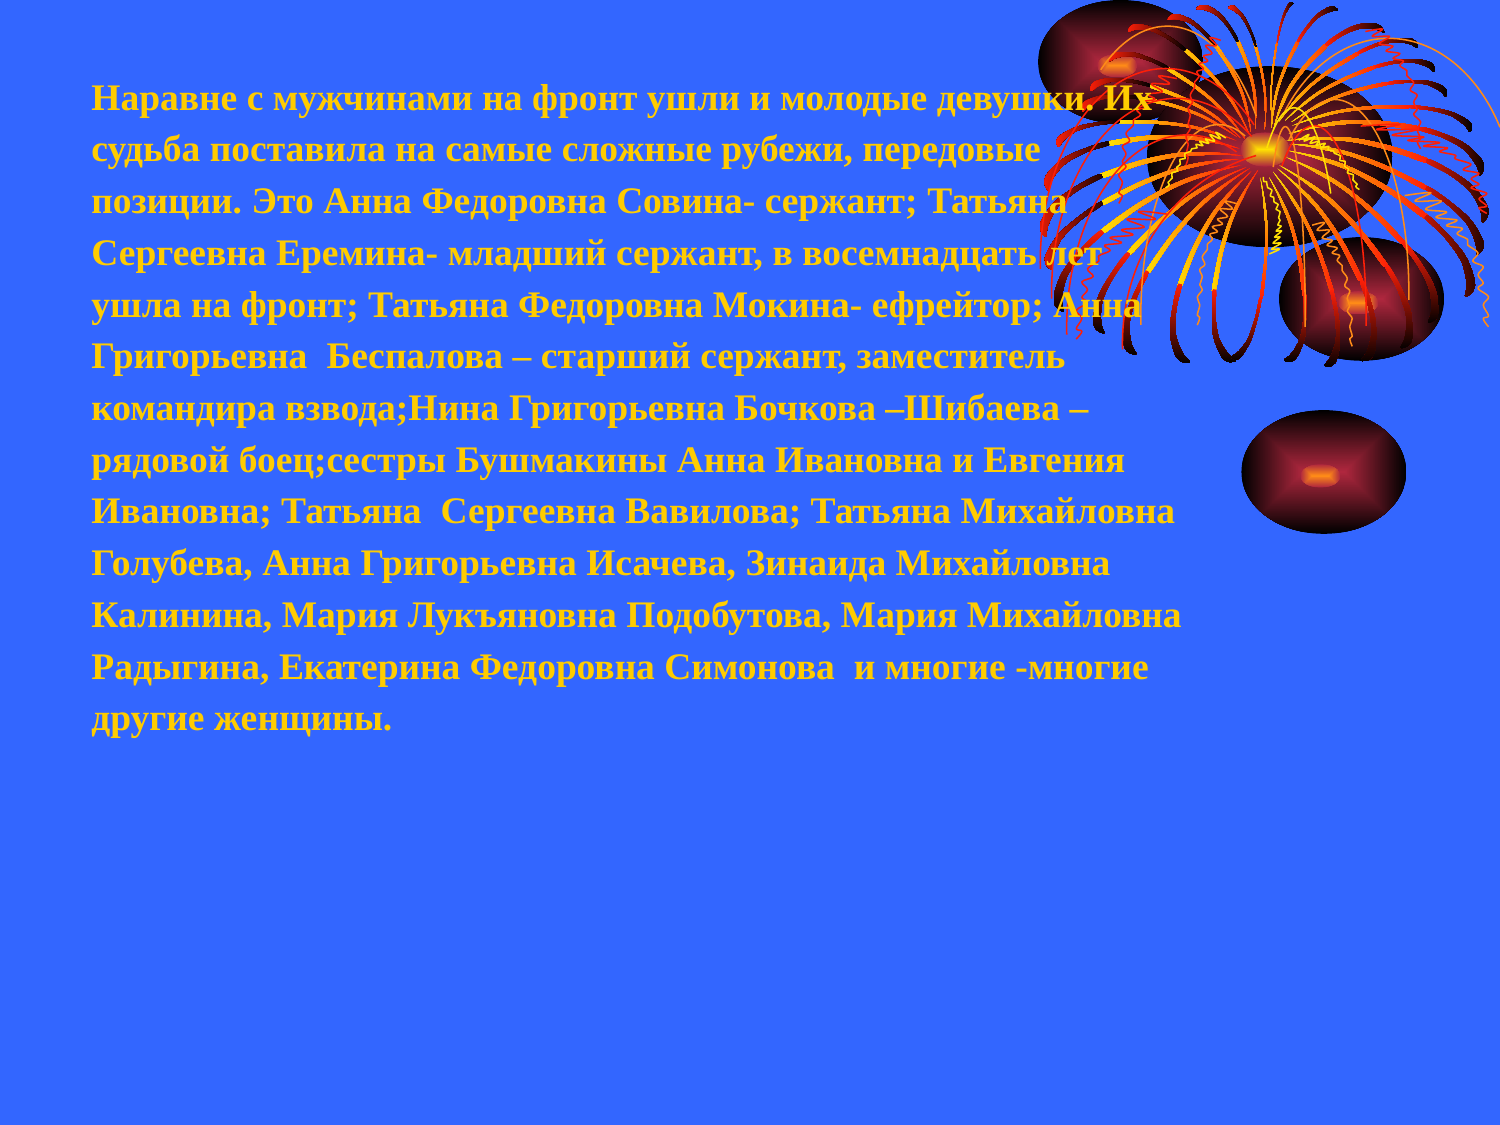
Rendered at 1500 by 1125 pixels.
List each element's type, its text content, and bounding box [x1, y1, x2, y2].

text_box Наравне с мужчинами на фронт ушли и молодые девушки. Их судьба поставила на самые сложные рубежи, передовые позиции. Это Анна Федоровна Совина- сержант; Татьяна Сергеевна Еремина- младший сержант, в восемнадцать лет ушла на фронт; Татьяна Федоровна Мокина- ефрейтор; Анна Григорьевна Беспалова – старший сержант, заместитель командира взвода;Нина Григорьевна Бочкова –Шибаева – рядовой боец;сестры Бушмакины Анна Ивановна и Евгения Ивановна; Татьяна Сергеевна Вавилова; Татьяна Михайловна Голубева, Анна Григорьевна Исачева, Зинаида Михайловна Калинина, Мария Лукъяновна Подобутова, Мария Михайловна Радыгина, Екатерина Федоровна Симонова и многие -многие другие женщины. [76, 58, 1199, 746]
